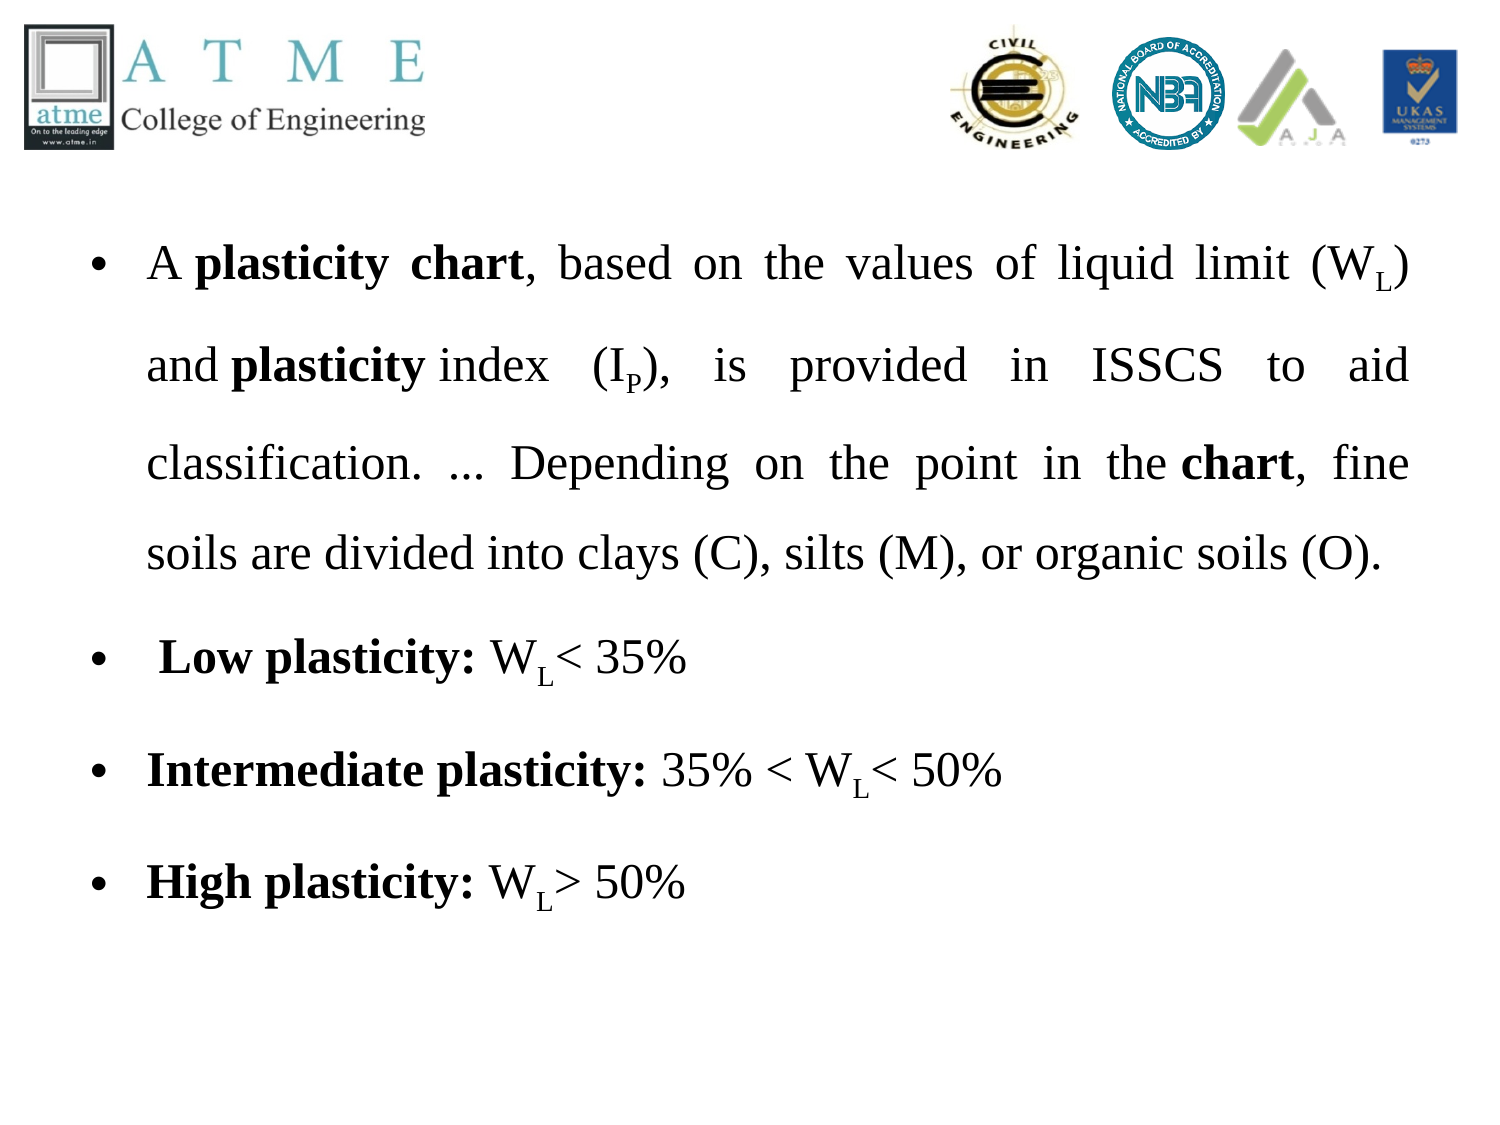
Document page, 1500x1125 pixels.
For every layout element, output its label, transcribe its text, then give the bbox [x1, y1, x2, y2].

picture [1112, 37, 1213, 150]
picture [1184, 109, 1225, 150]
list A plasticity chart, based on the values of liquid limit (WL) and plasticity index (IP), is provided in ISSCS to aid classification. ... Depending on the point in the chart, fine soils are divided into clays (C), silts (M), or organic soils (O). Low plasticity: WL< 35% Intermediate plasticity: 35% < WL< 50% High plasticity: WL> 50% [75, 187, 1425, 1005]
picture [1237, 49, 1458, 146]
picture [950, 24, 1080, 150]
picture [1209, 103, 1218, 120]
picture [1179, 37, 1225, 79]
picture [24, 24, 425, 150]
